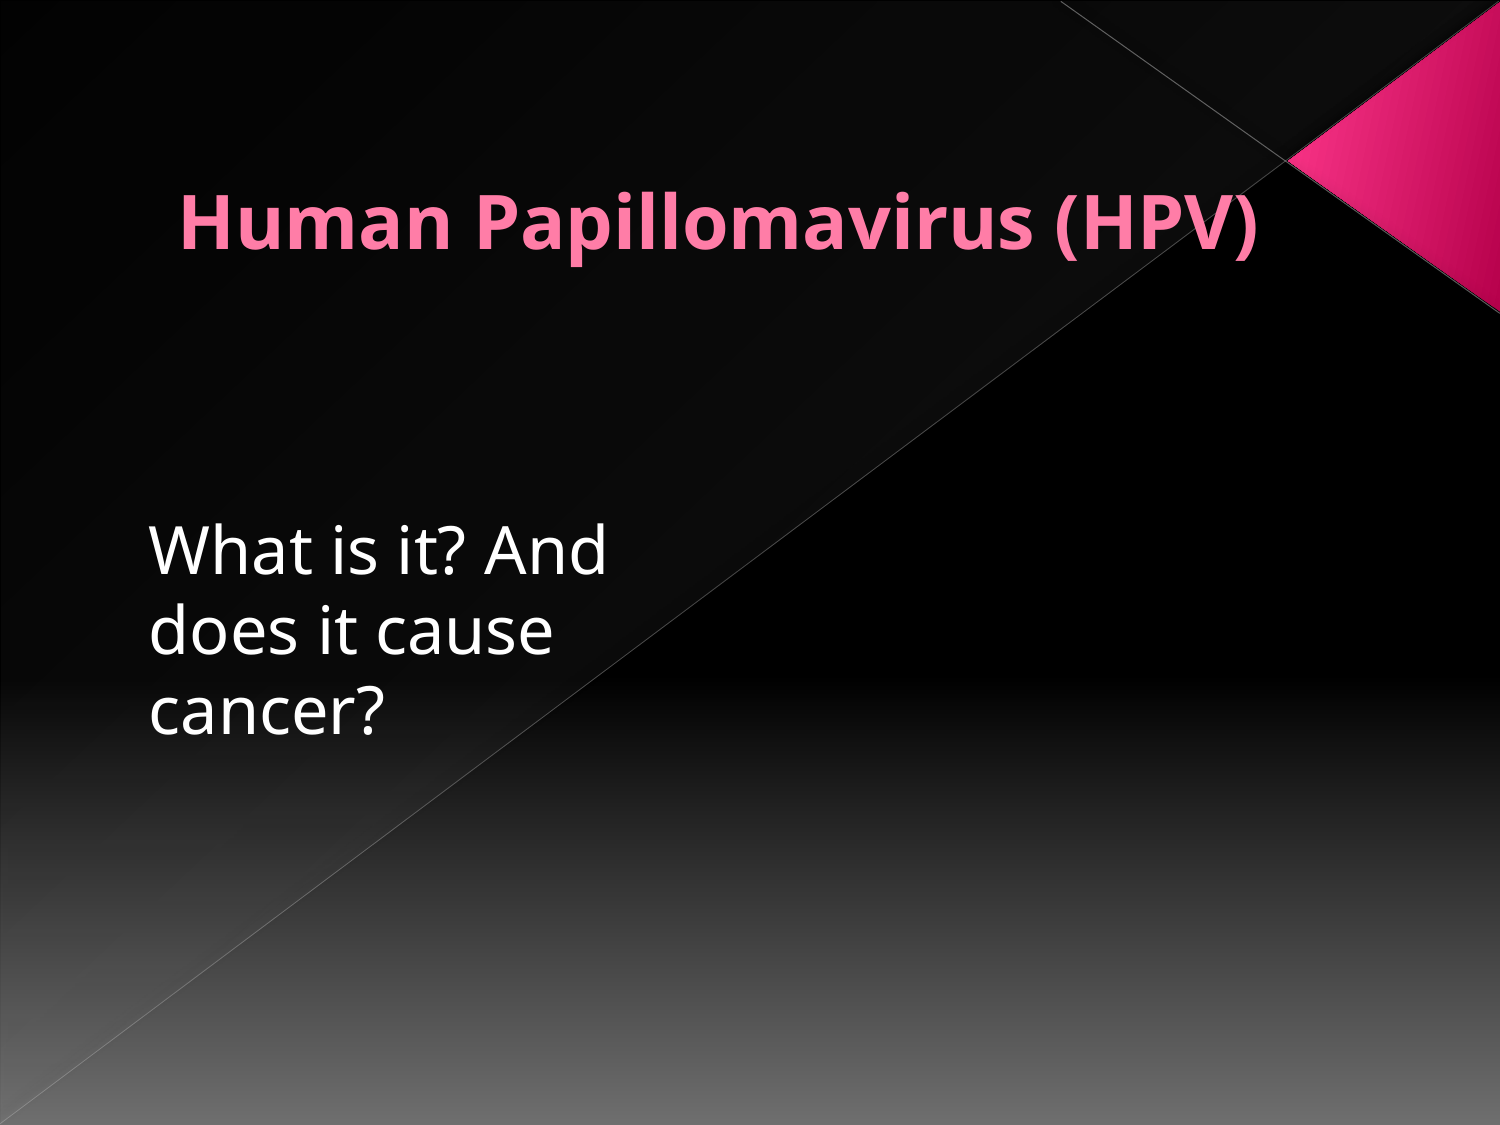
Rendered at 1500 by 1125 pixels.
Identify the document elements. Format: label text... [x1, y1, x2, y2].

title Human Papillomavirus (HPV) [125, 137, 1313, 361]
list What is it? And does it cause cancer? [125, 500, 763, 875]
